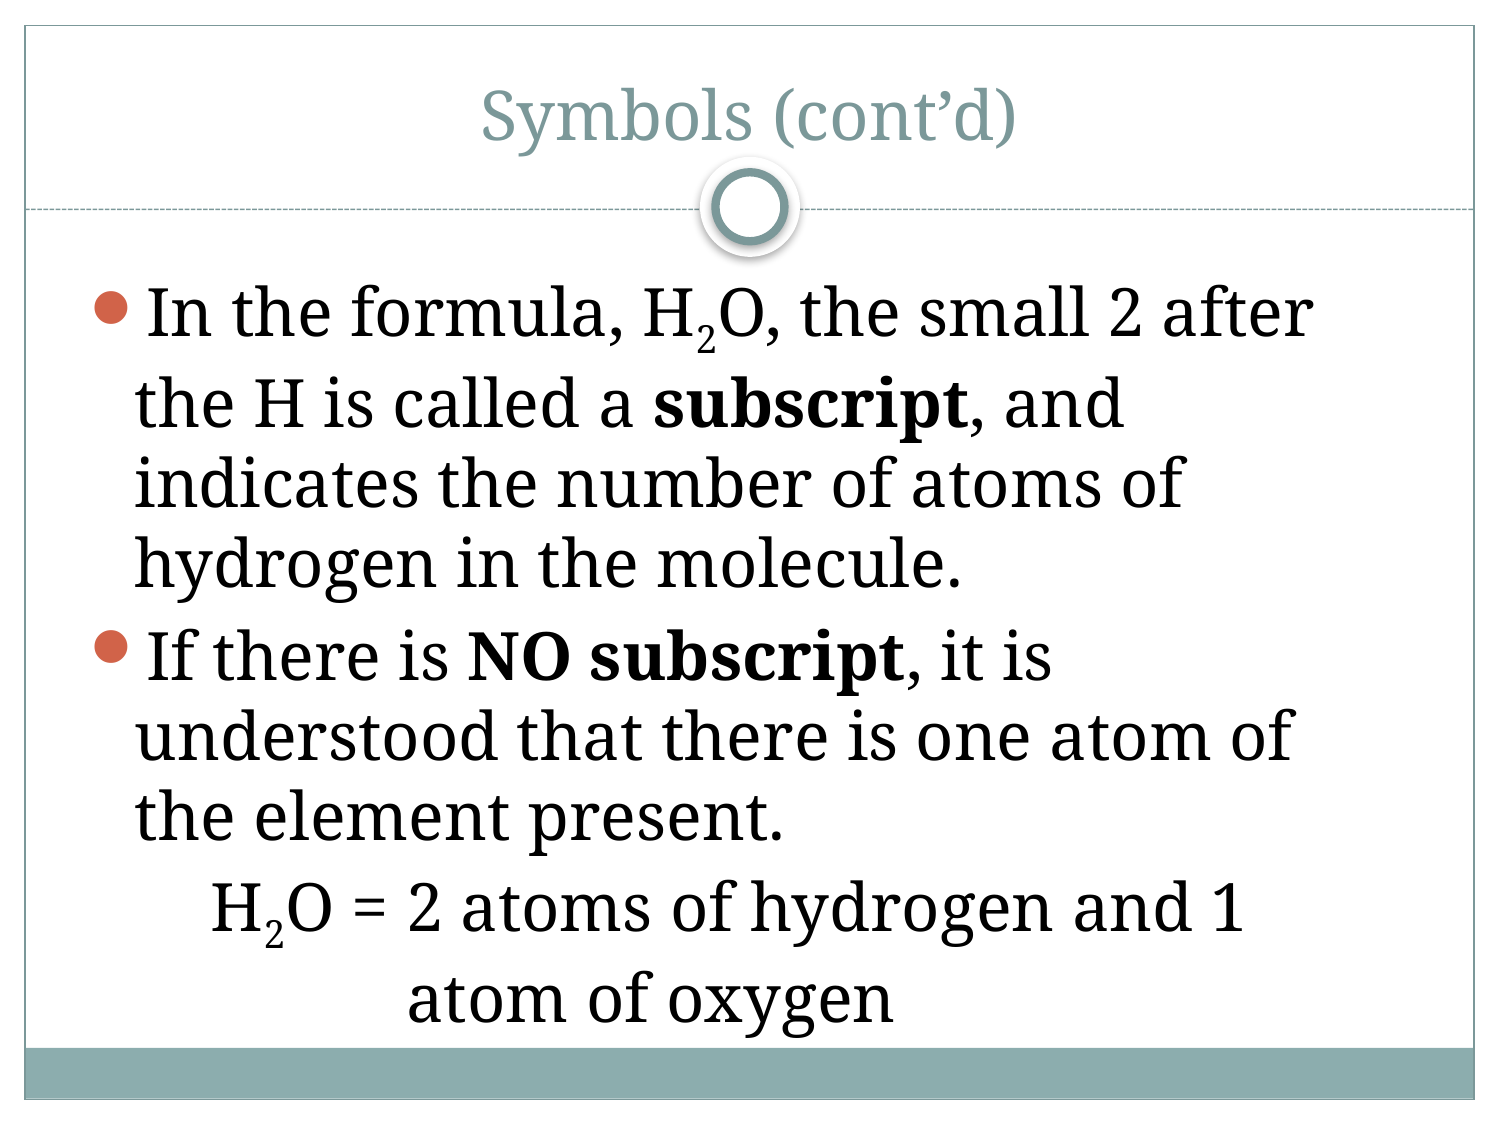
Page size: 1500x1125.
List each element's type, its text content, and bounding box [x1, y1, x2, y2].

text_box H2O = 2 atoms of hydrogen and 1 atom of oxygen [195, 857, 1425, 1044]
list In the formula, H2O, the small 2 after the H is called a subscript, and indicates the number of atoms of hydrogen in the molecule. If there is NO subscript, it is understood that there is one atom of the element present. [75, 262, 1425, 750]
title Symbols (cont’d) [49, 37, 1450, 162]
